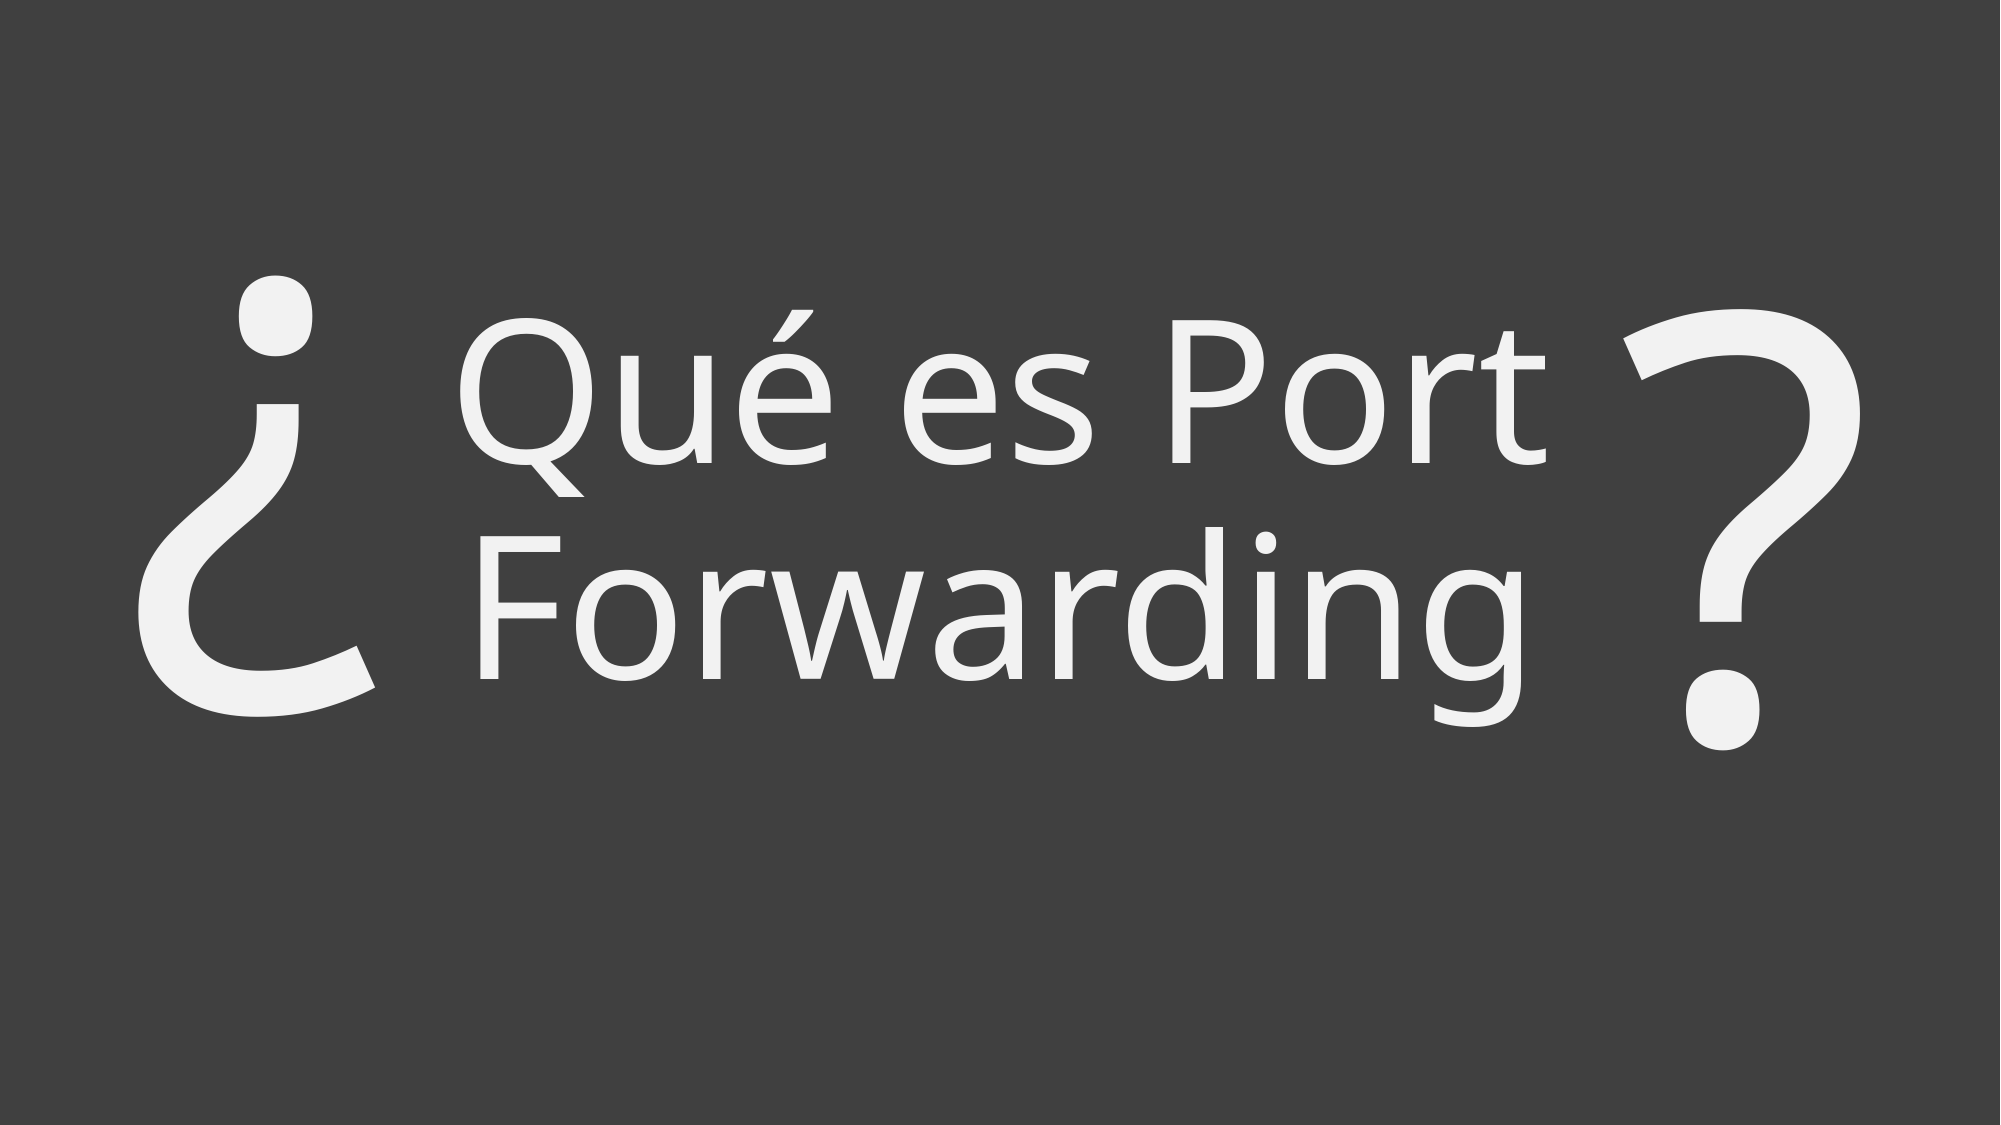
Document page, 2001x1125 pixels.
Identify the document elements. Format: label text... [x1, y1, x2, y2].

text_box ¿ [0, 212, 850, 605]
text_box Qué es Port Forwarding [403, 311, 1596, 703]
text_box ? [1149, 352, 2000, 745]
